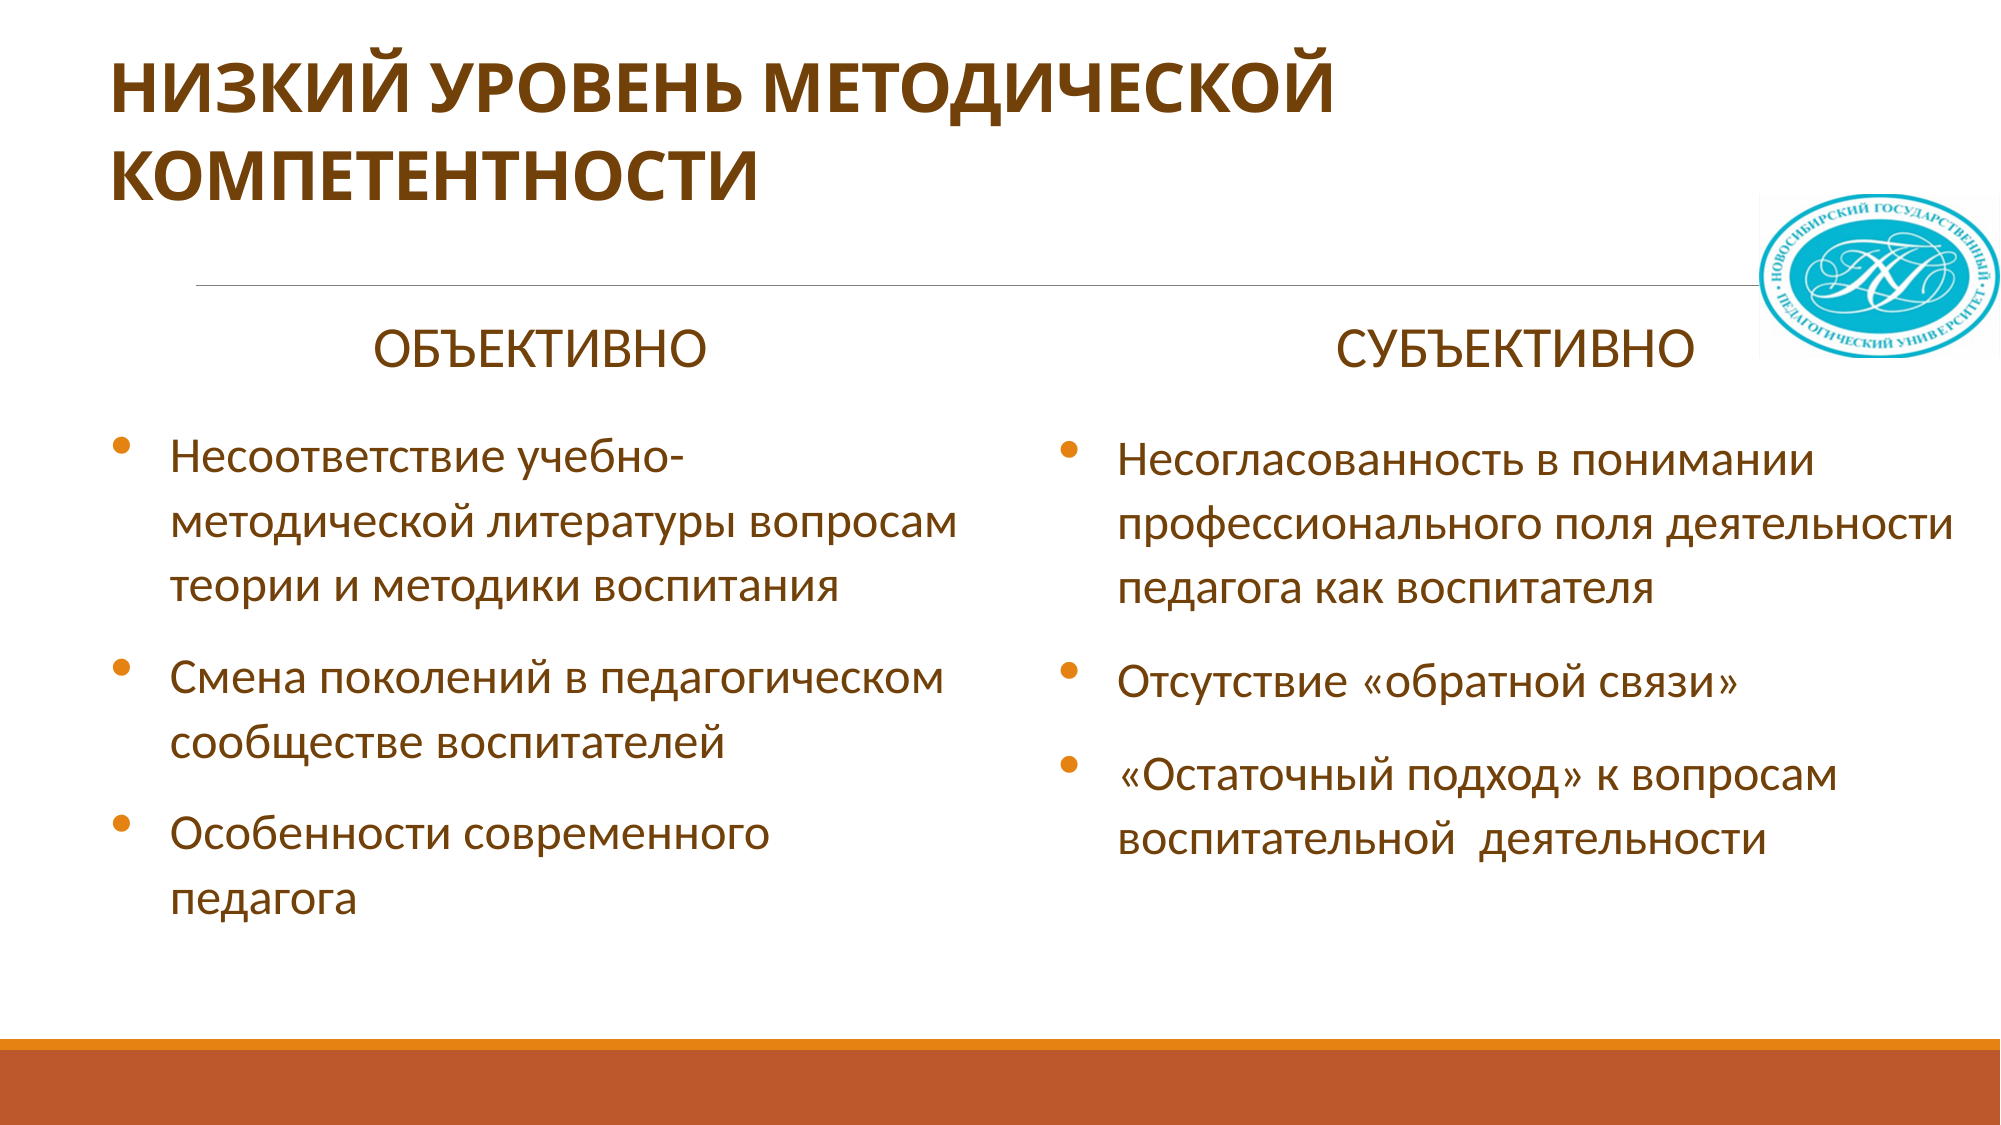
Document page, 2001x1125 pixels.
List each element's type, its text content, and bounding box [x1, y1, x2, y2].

title НИЗКИЙ УРОВЕНЬ МЕТОДИЧЕСКОЙ КОМПЕТЕНТНОСТИ [93, 29, 1943, 222]
list СУБЪЕКТИВНО Несогласованность в понимании профессионального поля деятельности педагога как воспитателя Отсутствие «обратной связи» «Остаточный подход» к вопросам воспитательной деятельности [1060, 297, 1972, 1029]
list ОБЪЕКТИВНО Несоответствие учебно-методической литературы вопросам теории и методики воспитания Смена поколений в педагогическом сообществе воспитателей Особенности современного педагога [113, 297, 968, 1012]
picture [1759, 194, 2000, 359]
